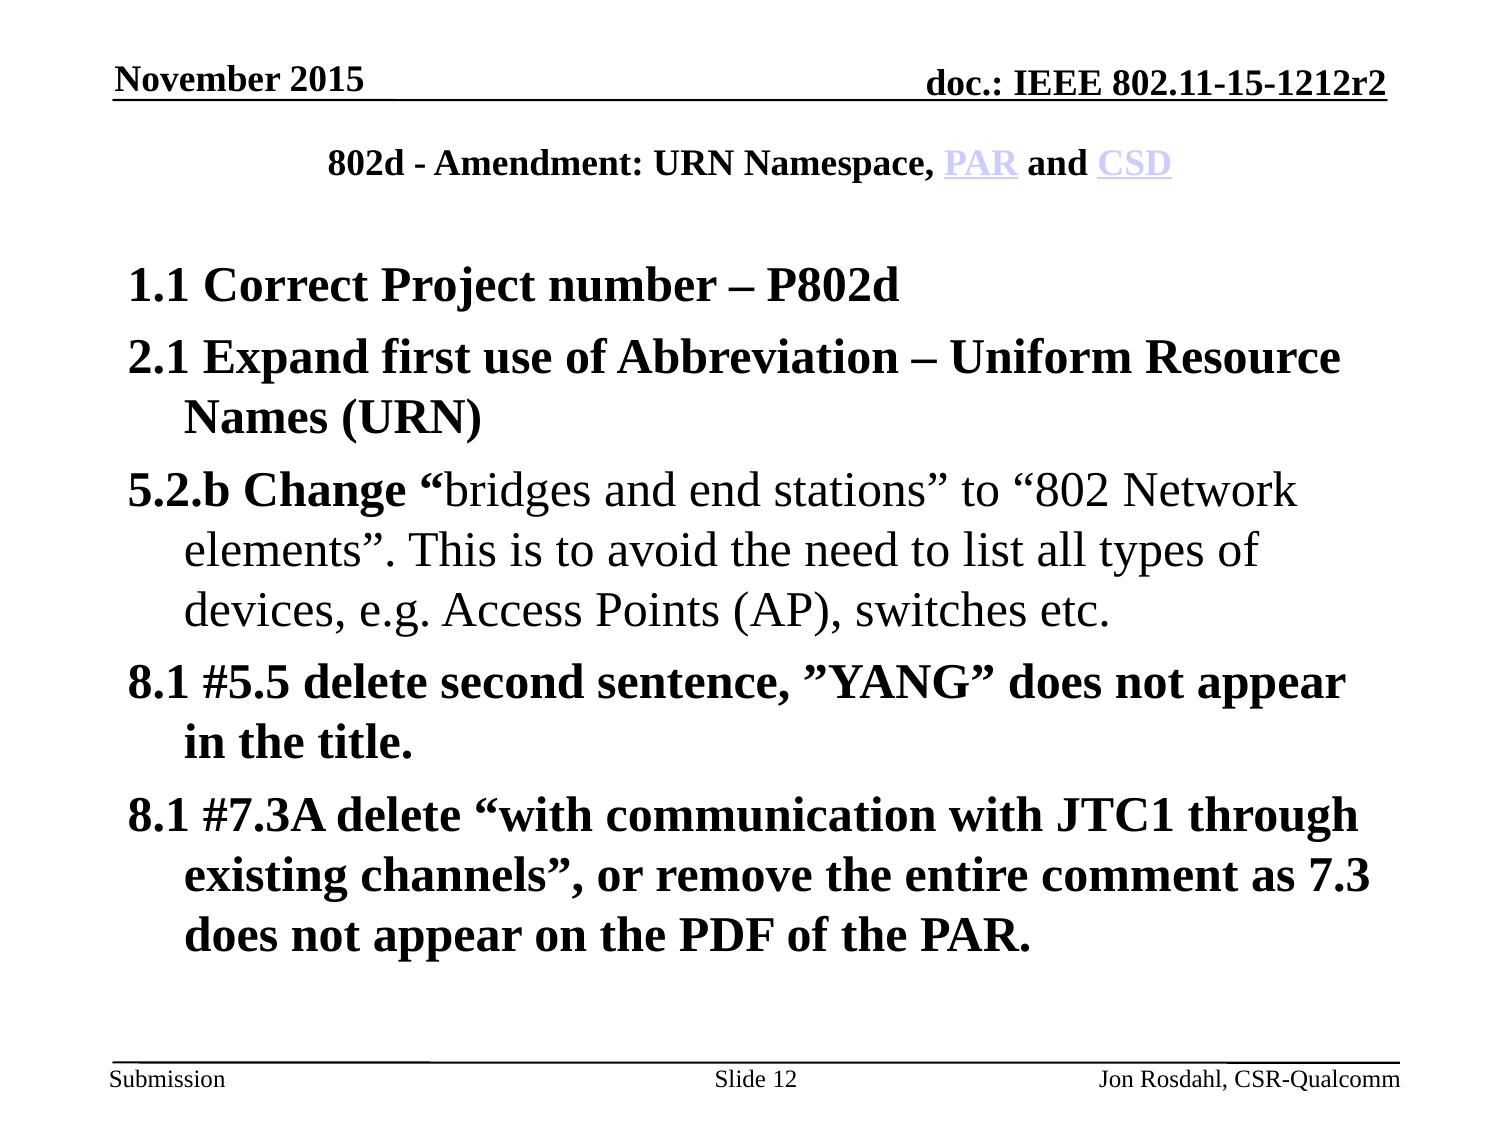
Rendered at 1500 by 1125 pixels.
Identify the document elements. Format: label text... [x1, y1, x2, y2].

title 802d - Amendment: URN Namespace, PAR and CSD [112, 112, 1388, 209]
slide_number Slide 12 [712, 1061, 800, 1123]
footer Jon Rosdahl, CSR-Qualcomm [878, 1061, 1402, 1093]
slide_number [114, 54, 423, 100]
list 1.1 Correct Project number – P802d 2.1 Expand first use of Abbreviation – Uniform Resource Names (URN) 5.2.b Change “bridges and end stations” to “802 Network elements”. This is to avoid the need to list all types of devices, e.g. Access Points (AP), switches etc. 8.1 #5.5 delete second sentence, ”YANG” does not appear in the title. 8.1 #7.3A delete “with communication with JTC1 through existing channels”, or remove the entire comment as 7.3 does not appear on the PDF of the PAR. [112, 243, 1388, 1000]
